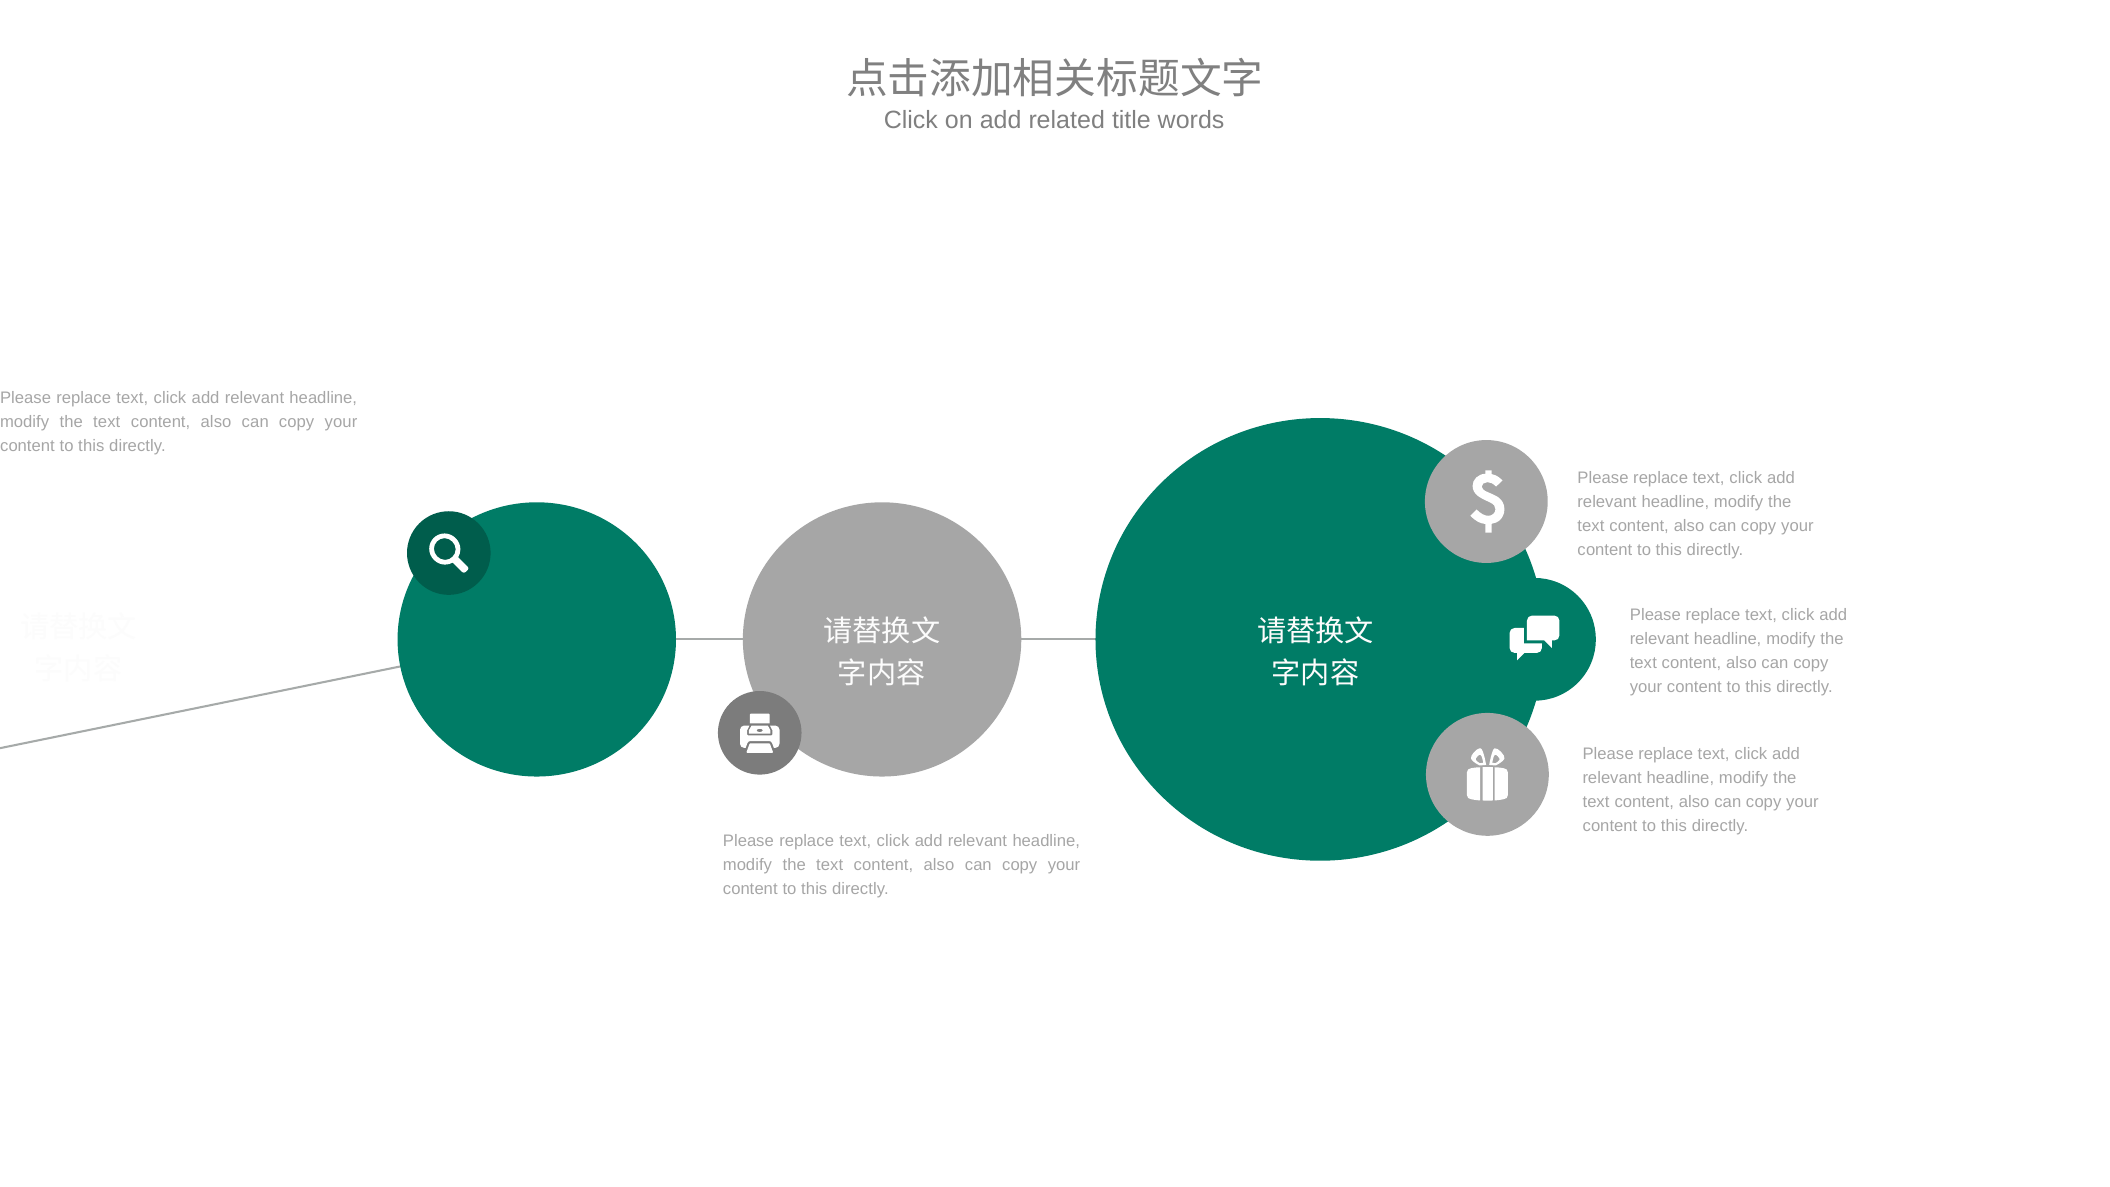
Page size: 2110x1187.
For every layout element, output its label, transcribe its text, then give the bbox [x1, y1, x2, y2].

text_box Please replace text, click add relevant headline, modify the text content, also can copy your content to this directly. [1582, 738, 1821, 835]
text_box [717, 690, 802, 775]
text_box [1473, 577, 1596, 701]
text_box 点击添加相关标题文字 [803, 44, 1307, 107]
text_box Please replace text, click add relevant headline, modify the text content, also can copy your content to this directly. [1629, 600, 1865, 696]
text_box [742, 502, 1022, 777]
text_box Please replace text, click add relevant headline, modify the text content, also can copy your content to this directly. [1577, 462, 1817, 559]
text_box [1095, 418, 1537, 861]
text_box 请替换文字内容 [815, 605, 948, 690]
text_box Please replace text, click add relevant headline, modify the text content, also can copy your content to this directly. [723, 826, 1081, 898]
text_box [406, 511, 491, 595]
text_box [397, 502, 676, 777]
text_box Click on add related title words [864, 95, 1246, 158]
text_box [1425, 712, 1549, 836]
text_box 请替换文字内容 [1243, 605, 1388, 690]
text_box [1424, 440, 1548, 563]
list Please replace text, click add relevant headline, modify the text content, also can copy your content to this directly. [0, 382, 358, 1057]
